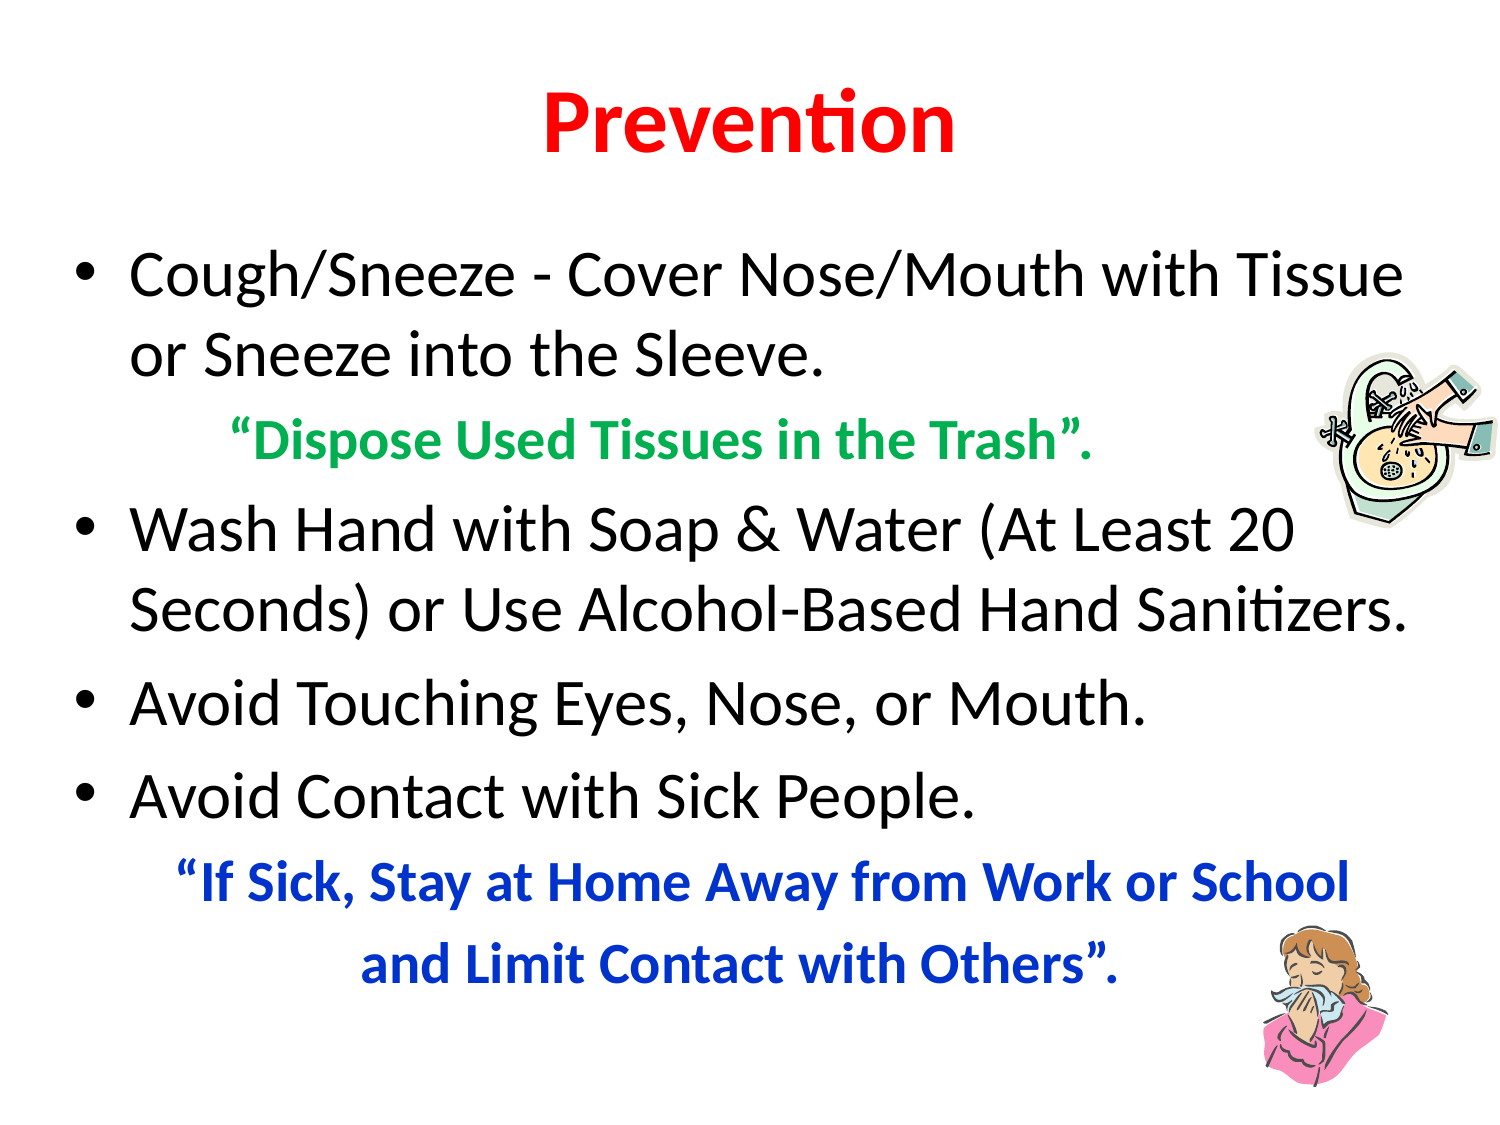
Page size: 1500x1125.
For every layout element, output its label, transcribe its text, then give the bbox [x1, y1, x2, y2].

title Prevention [75, 45, 1425, 188]
picture [1312, 349, 1500, 531]
picture [1262, 924, 1390, 1088]
list Cough/Sneeze - Cover Nose/Mouth with Tissue or Sneeze into the Sleeve. “Dispose Used Tissues in the Trash”. Wash Hand with Soap & Water (At Least 20 Seconds) or Use Alcohol-Based Hand Sanitizers. Avoid Touching Eyes, Nose, or Mouth. Avoid Contact with Sick People. “If Sick, Stay at Home Away from Work or School and Limit Contact with Others”. [58, 222, 1434, 1067]
